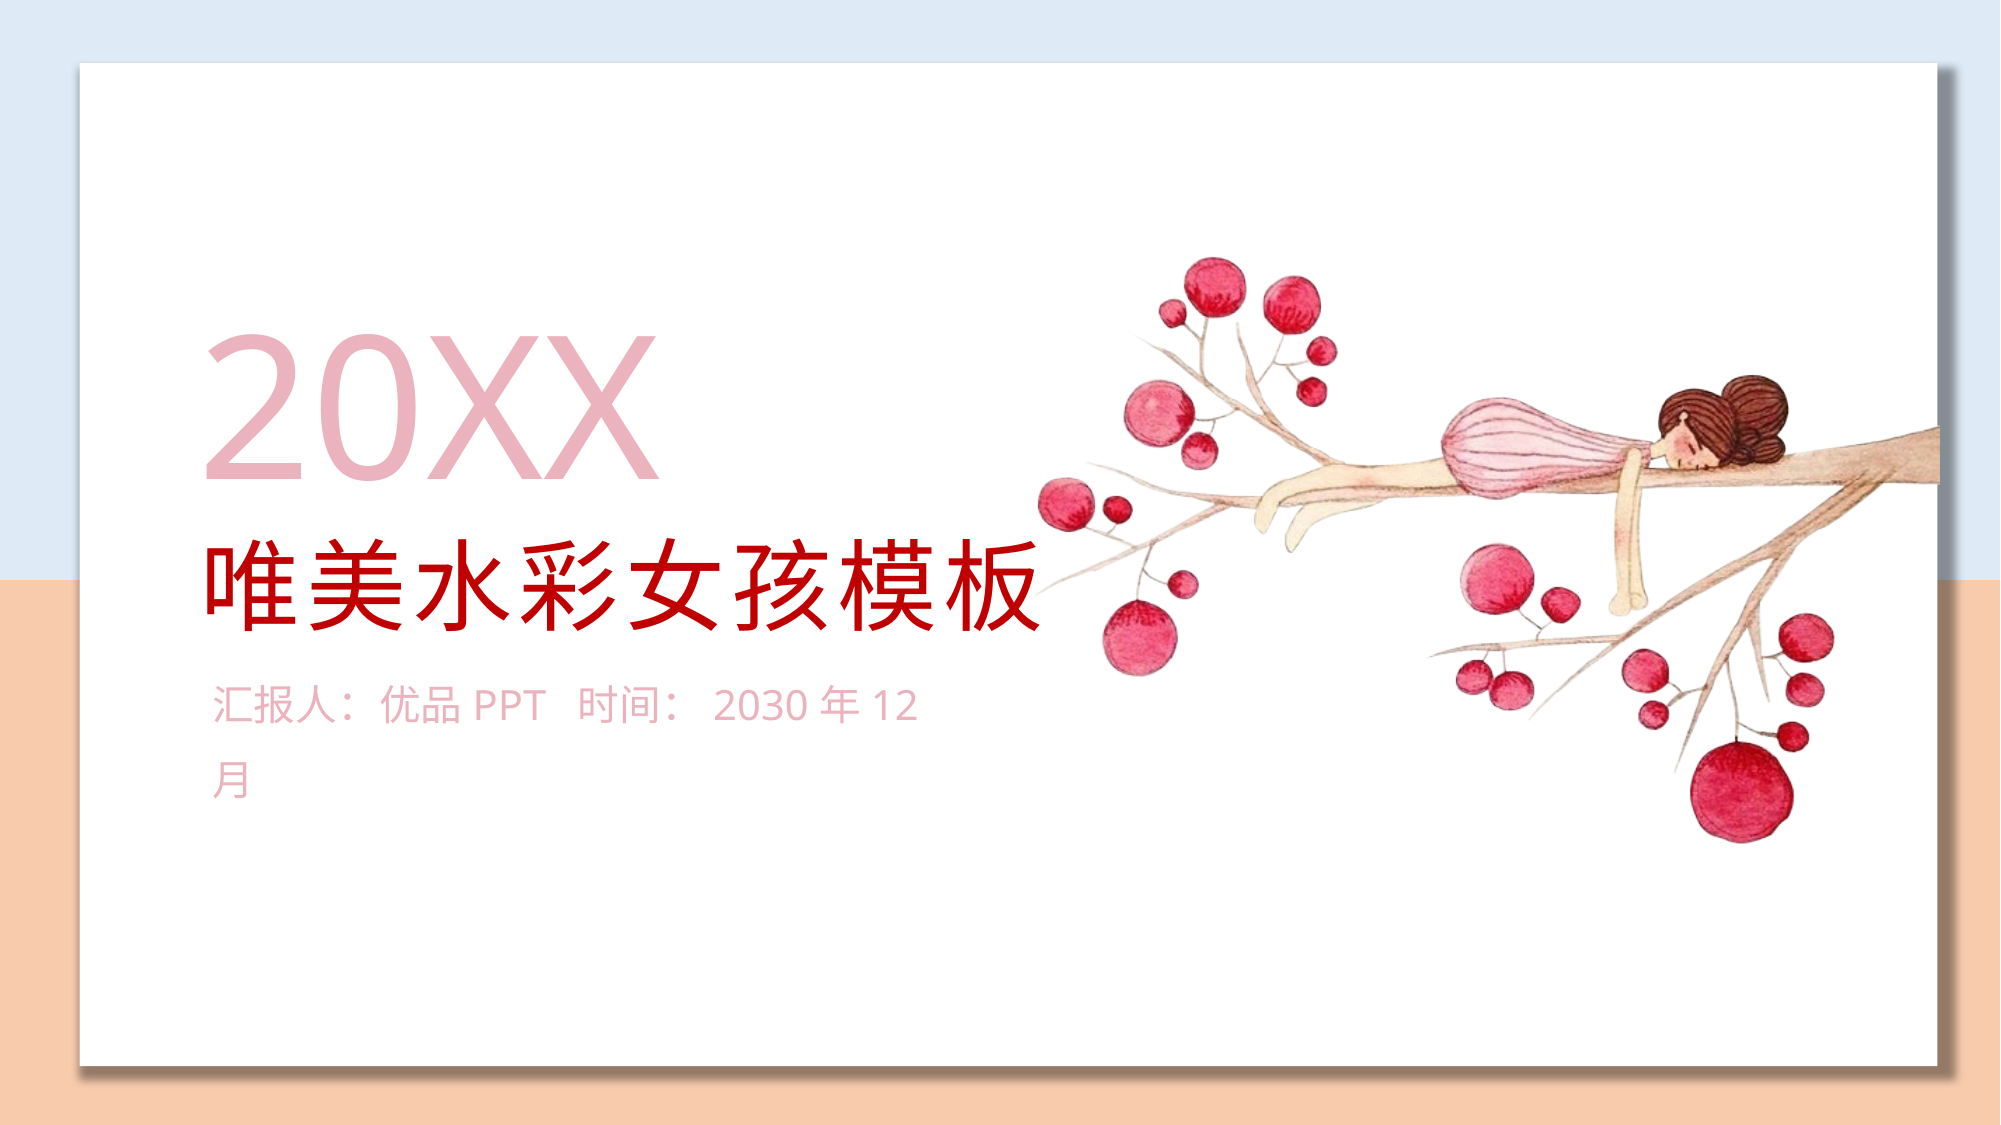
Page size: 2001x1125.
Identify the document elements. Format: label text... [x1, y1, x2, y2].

text_box 唯美水彩女孩模板 [185, 515, 972, 651]
picture [972, 58, 1940, 886]
text_box 20XX [182, 272, 700, 527]
text_box 汇报人：优品PPT 时间：2030年12月 [197, 646, 972, 811]
